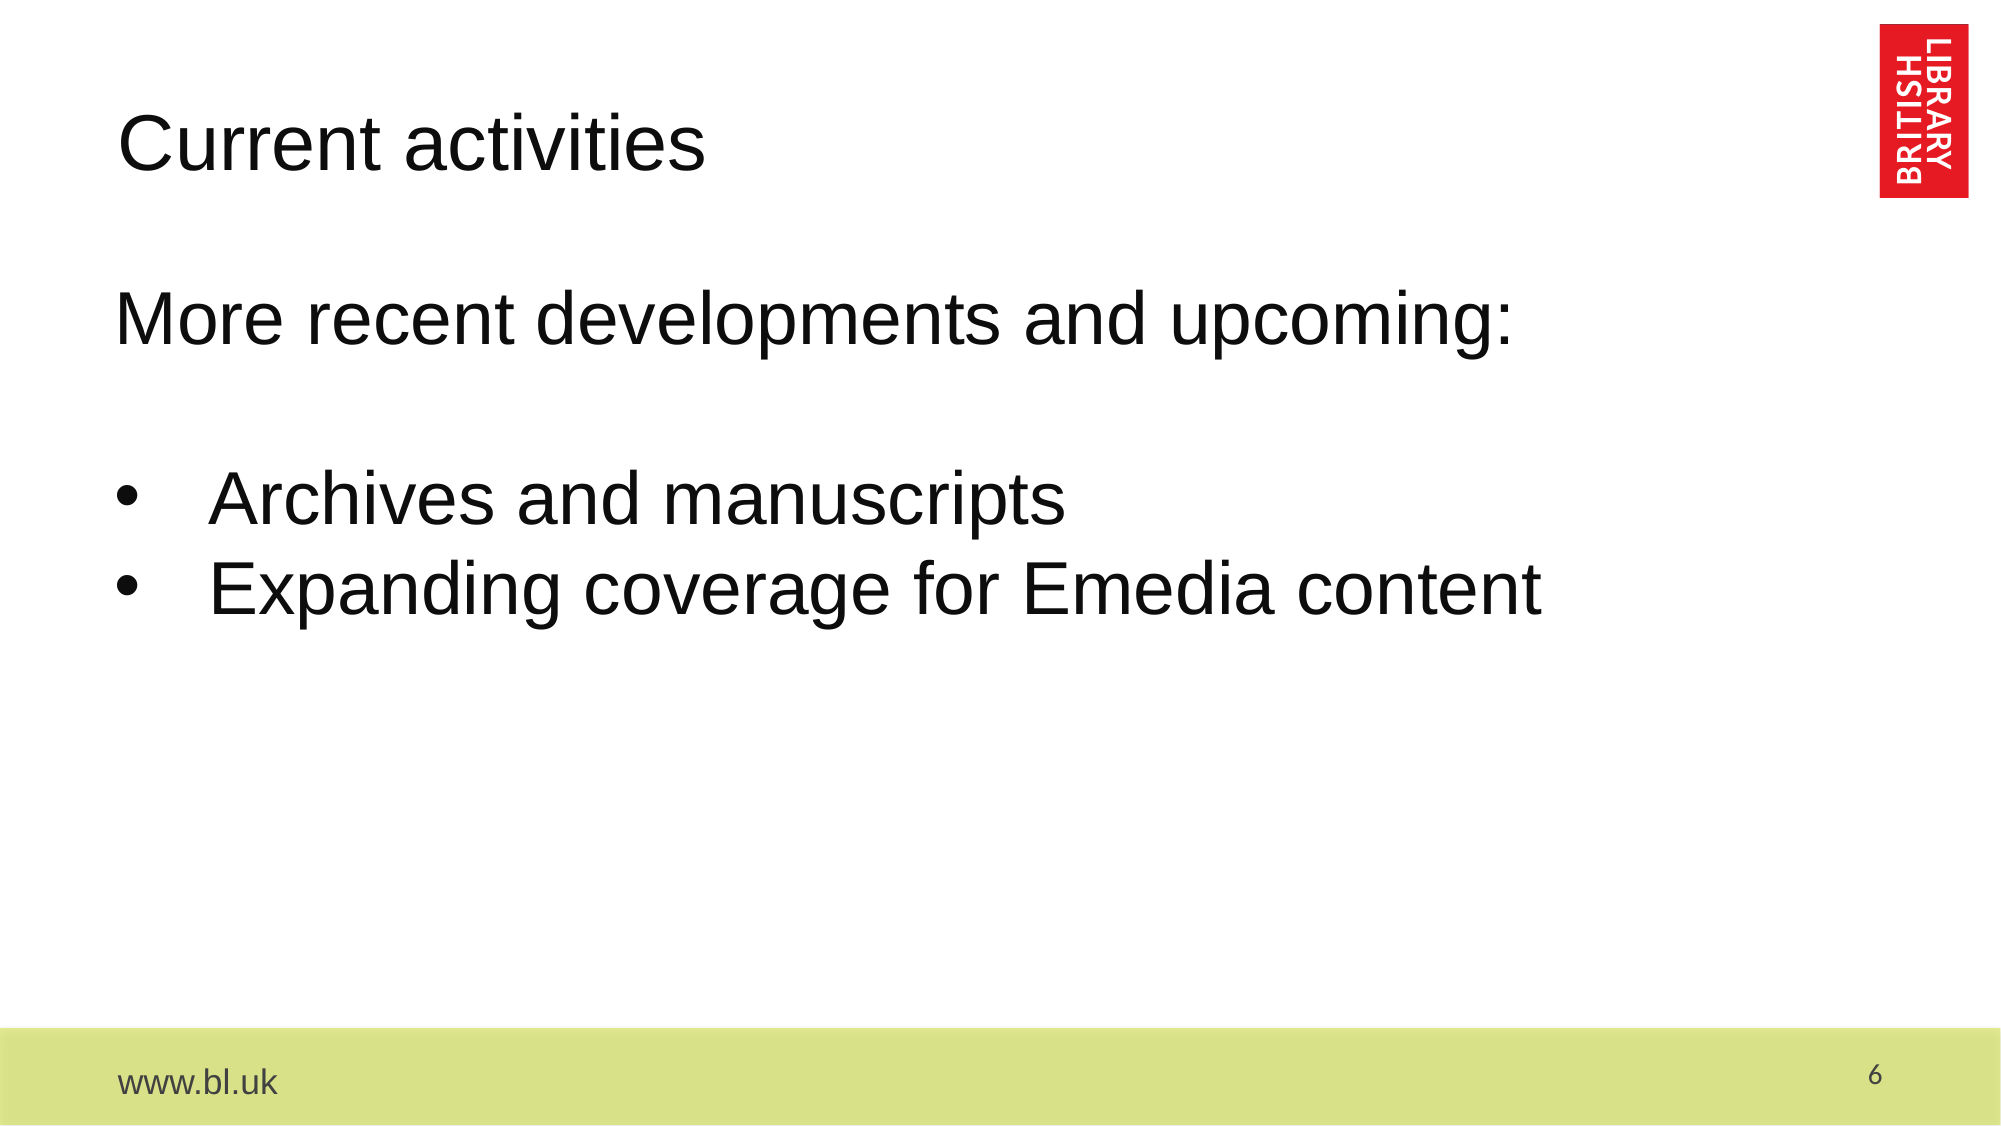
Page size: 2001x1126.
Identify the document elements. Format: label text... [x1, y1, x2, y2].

title Current activities [99, 45, 1901, 233]
text_box More recent developments and upcoming: Archives and manuscripts Expanding coverage for Emedia content [99, 262, 1901, 1006]
slide_number 6 [1433, 1042, 1901, 1103]
